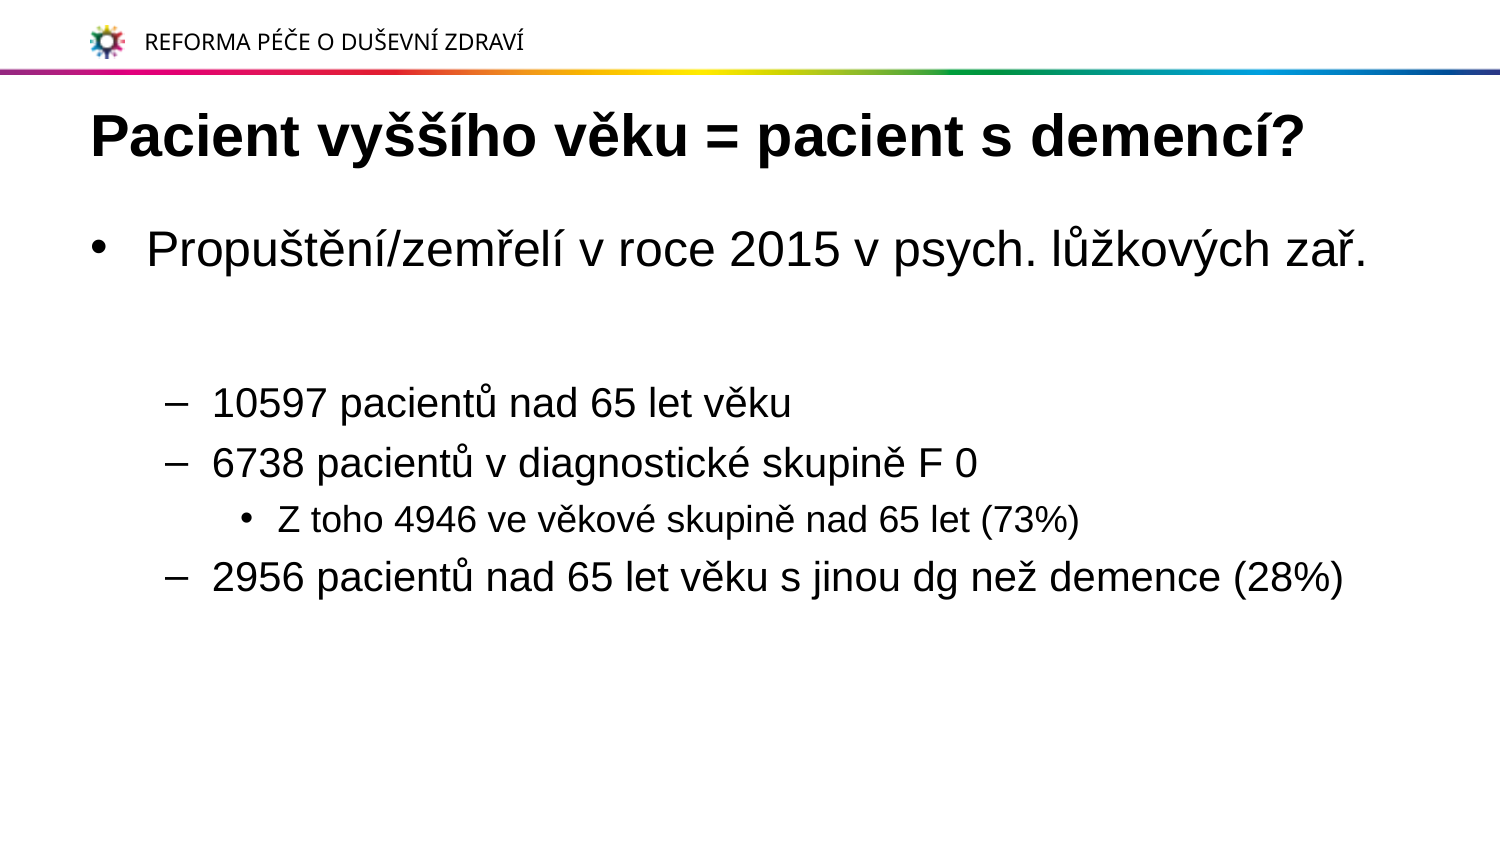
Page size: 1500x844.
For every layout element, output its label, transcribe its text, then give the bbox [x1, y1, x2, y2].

list Propuštění/zemřelí v roce 2015 v psych. lůžkových zař. 10597 pacientů nad 65 let věku 6738 pacientů v diagnostické skupině F 0 Z toho 4946 ve věkové skupině nad 65 let (73%) 2956 pacientů nad 65 let věku s jinou dg než demence (28%) [75, 196, 1425, 754]
picture [0, 67, 1500, 75]
picture [90, 25, 125, 59]
title Pacient vyššího věku = pacient s demencí? [75, 82, 1425, 184]
